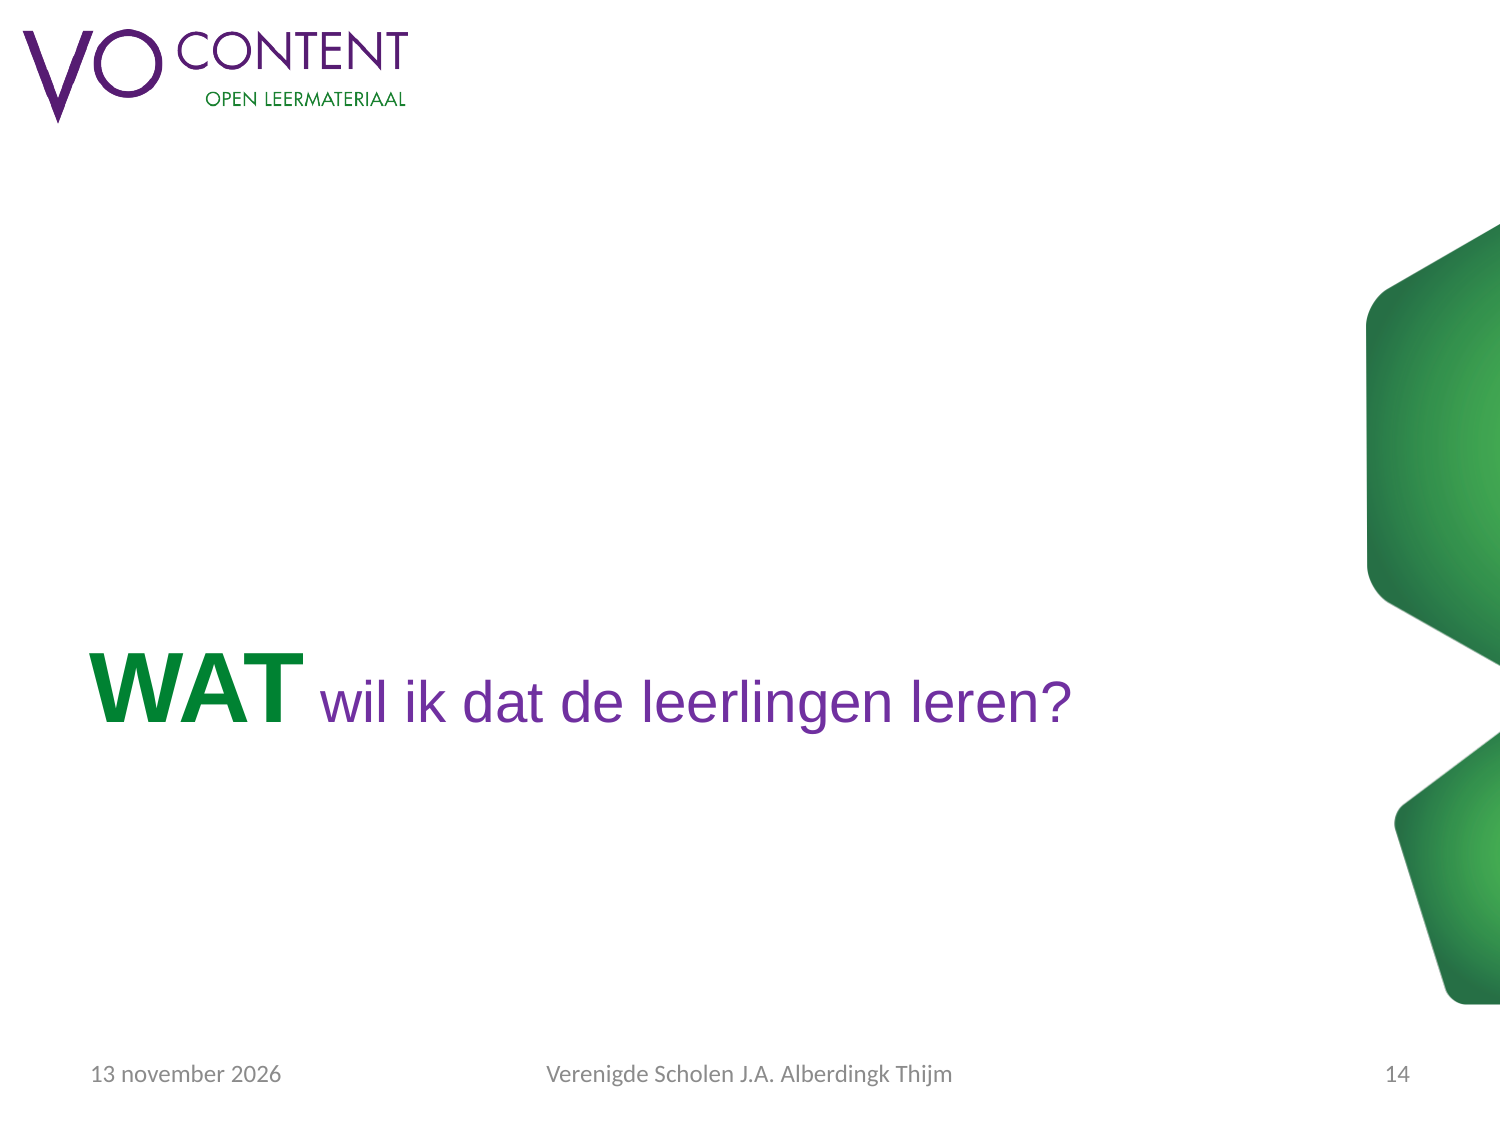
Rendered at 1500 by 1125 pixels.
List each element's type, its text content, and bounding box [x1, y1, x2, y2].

picture [1366, 222, 1500, 1005]
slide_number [75, 1042, 425, 1103]
footer Verenigde Scholen J.A. Alberdingk Thijm [512, 1042, 988, 1103]
picture [22, 29, 408, 124]
list WAT wil ik dat de leerlingen leren? [75, 615, 1239, 947]
slide_number 14 [1074, 1042, 1425, 1103]
